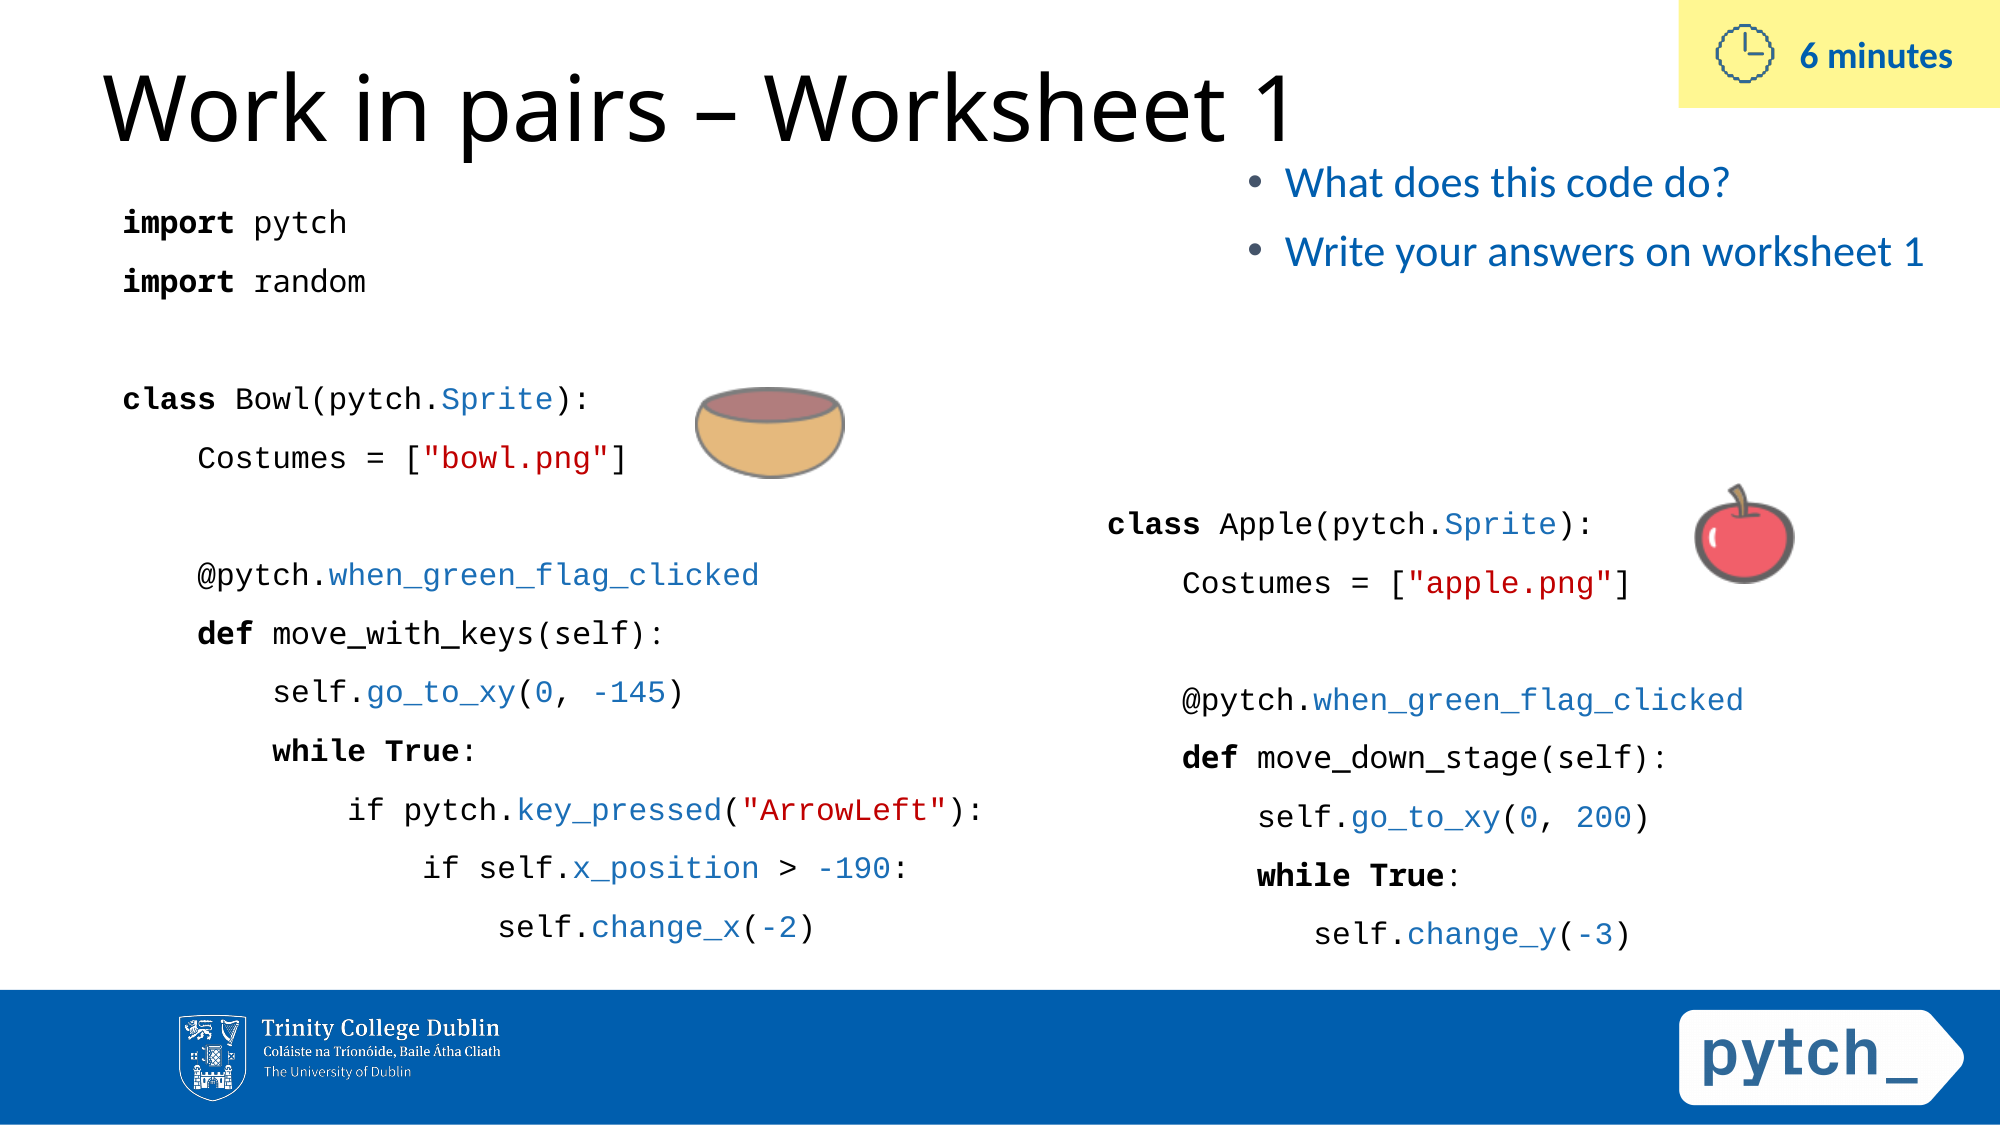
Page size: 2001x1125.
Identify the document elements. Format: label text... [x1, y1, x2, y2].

list import pytch import random class Bowl(pytch.Sprite): Costumes = ["bowl.png"] @pytch.when_green_flag_clicked def move_with_keys(self): self.go_to_xy(0, -145) while True: if pytch.key_pressed("ArrowLeft"): if self.x_position > -190: self.change_x(-2) [107, 199, 1134, 1060]
list What does this code do? Write your answers on worksheet 1 [1232, 152, 1948, 325]
text_box class Apple(pytch.Sprite): Costumes = ["apple.png"] @pytch.when_green_flag_clicked def move_down_stage(self): self.go_to_xy(0, 200) while True: self.change_y(-3) [1091, 437, 2000, 1087]
title Work in pairs – Worksheet 1 [87, 33, 1813, 189]
picture [1590, 894, 2001, 1125]
picture [1694, 483, 1795, 584]
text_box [1678, 0, 2000, 108]
picture [695, 387, 845, 479]
picture [178, 1060, 502, 1102]
